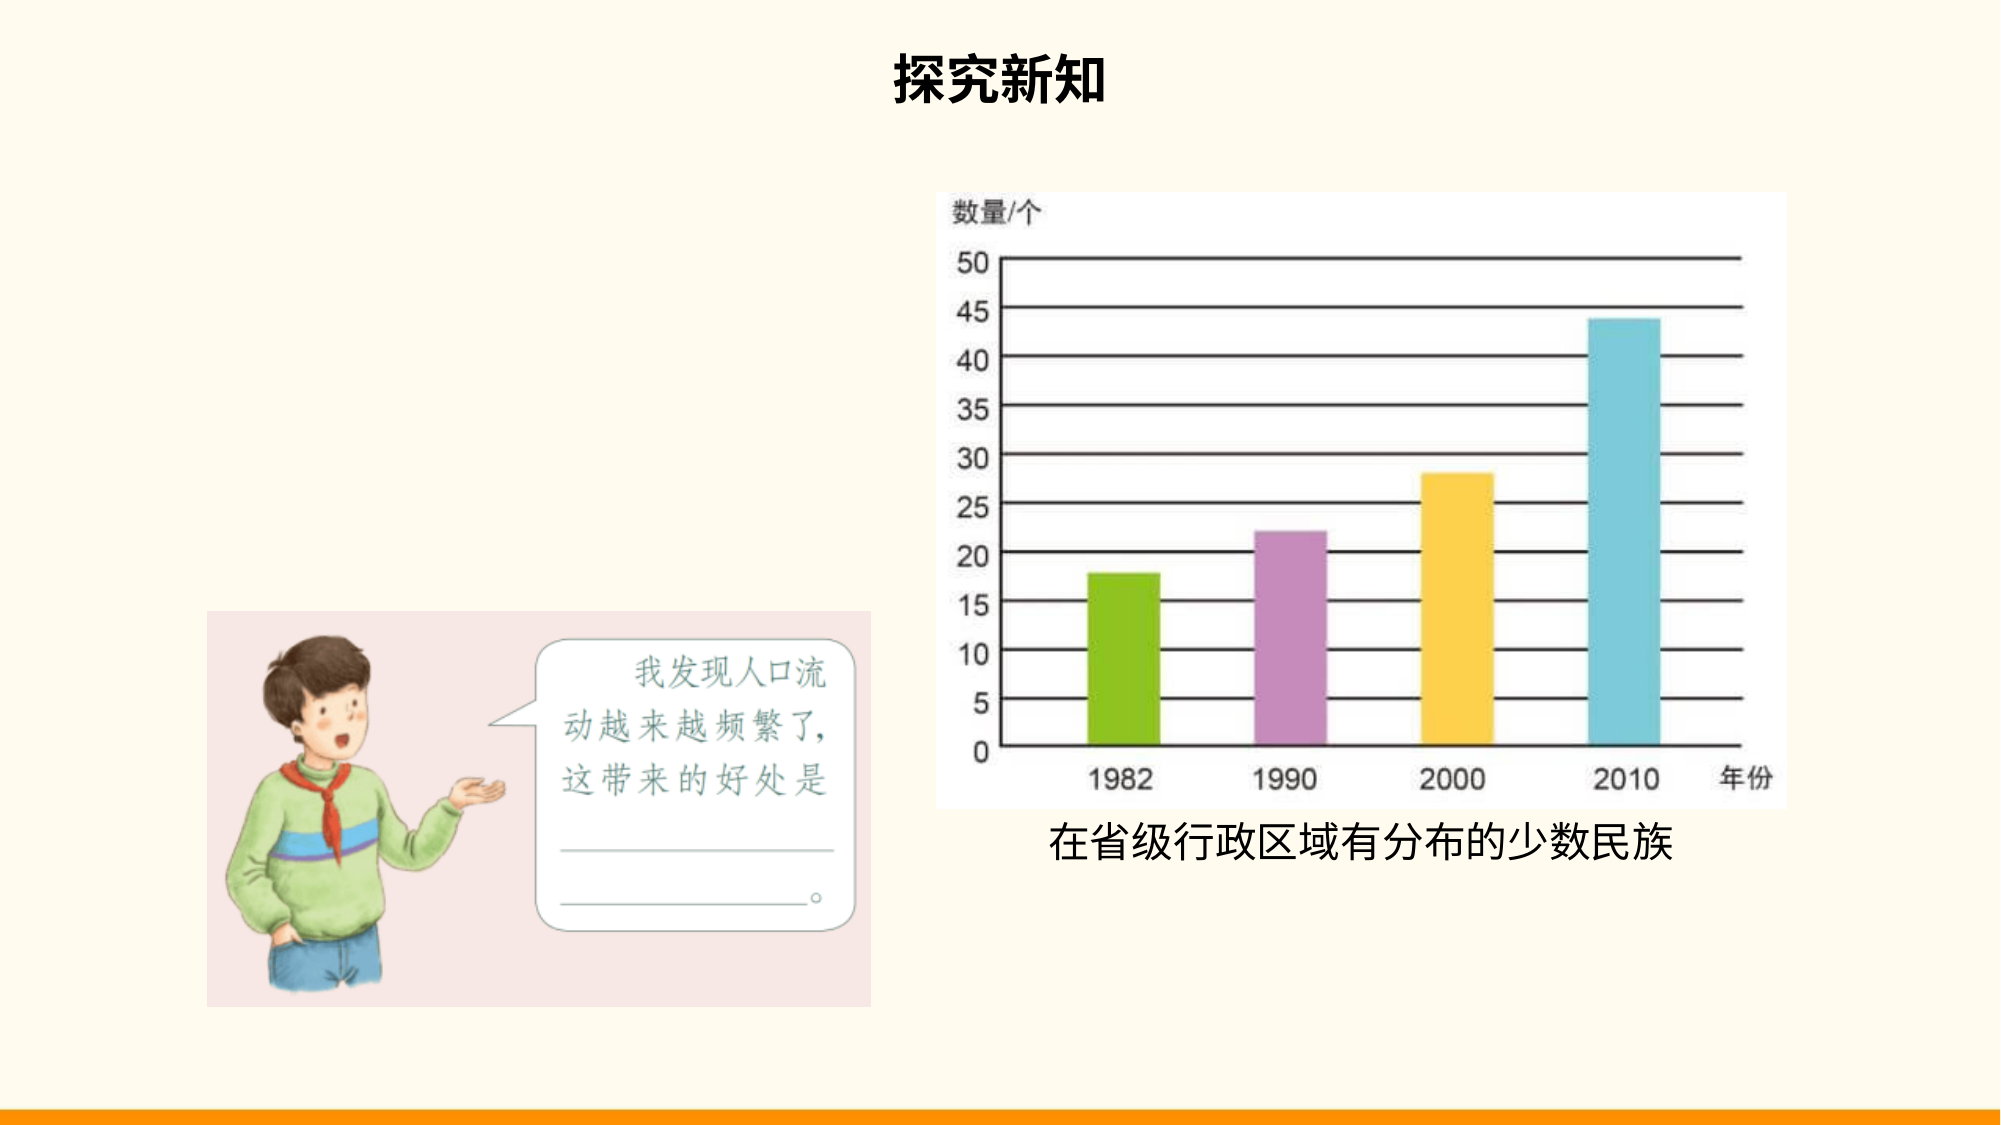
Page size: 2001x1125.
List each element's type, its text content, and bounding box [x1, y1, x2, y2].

picture [0, 0, 2001, 1125]
text_box 在省级行政区域有分布的少数民族 [1033, 817, 1690, 874]
title 探究新知 [193, 38, 1808, 119]
